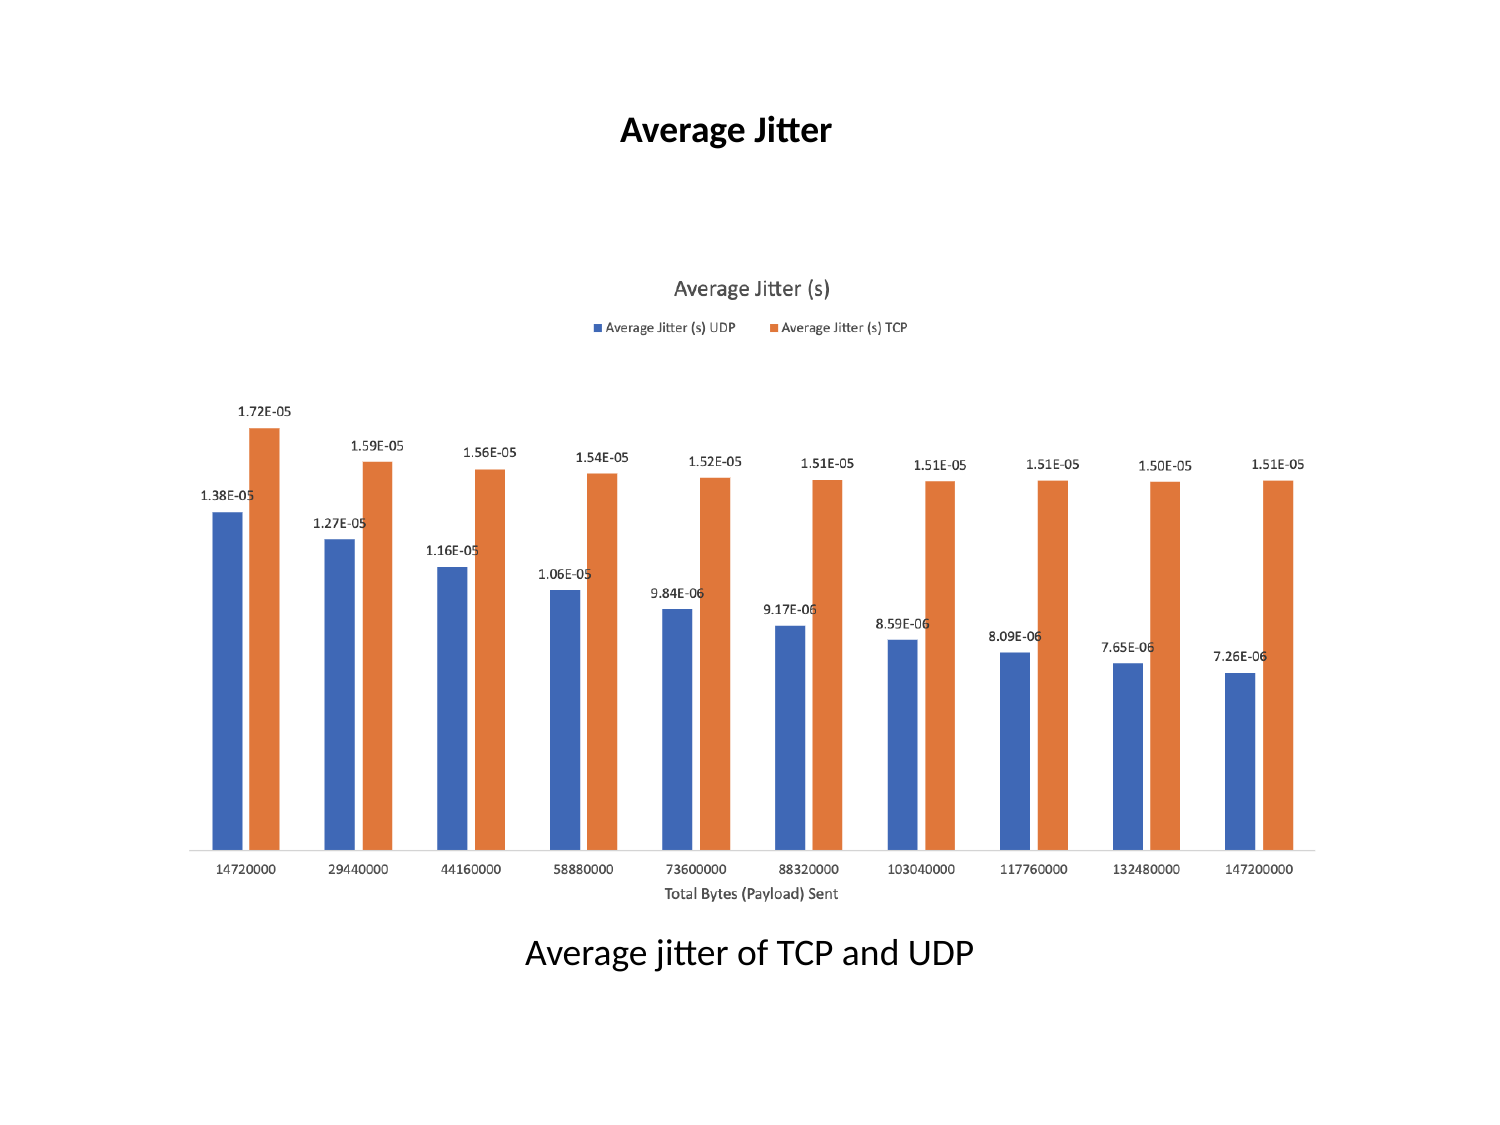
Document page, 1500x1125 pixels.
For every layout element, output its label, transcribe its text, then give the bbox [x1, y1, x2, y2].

text_box Average jitter of TCP and UDP [74, 920, 1425, 1005]
picture [174, 262, 1328, 921]
text_box Average Jitter [605, 98, 848, 203]
